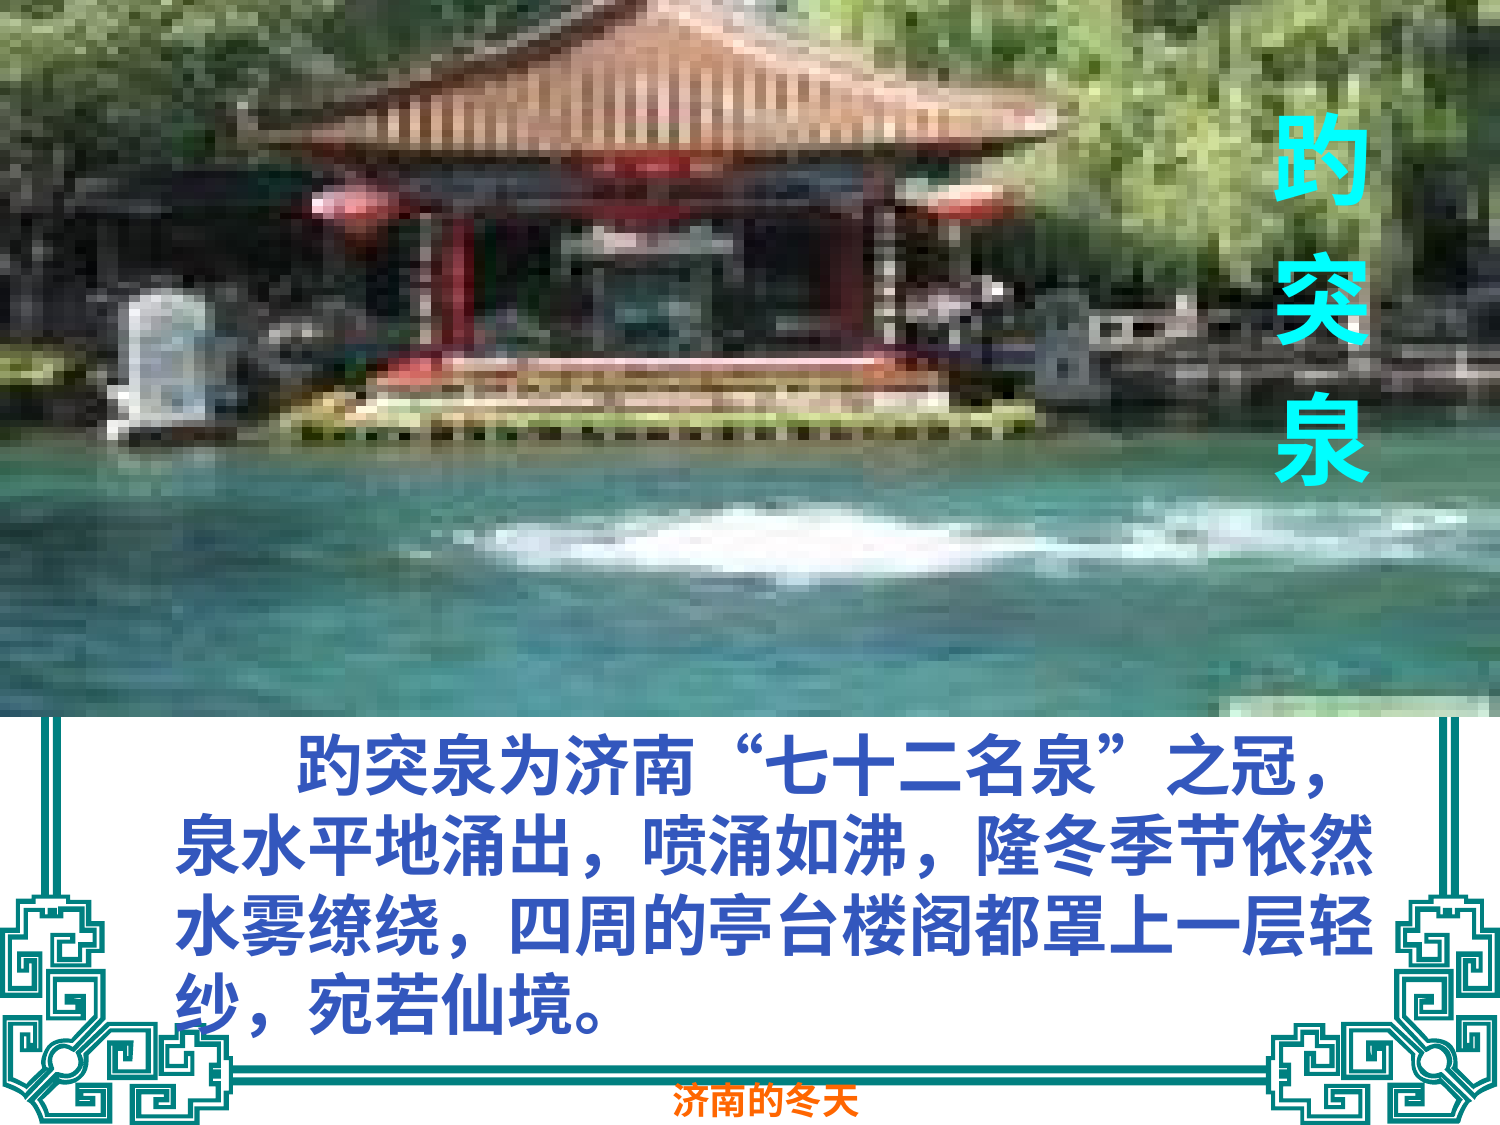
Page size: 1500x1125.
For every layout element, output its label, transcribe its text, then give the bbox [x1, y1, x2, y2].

text_box 趵突泉为济南“七十二名泉”之冠，泉水平地涌出，喷涌如沸，隆冬季节依然水雾缭绕，四周的亭台楼阁都罩上一层轻纱，宛若仙境。 [159, 726, 1412, 1051]
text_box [0, 0, 1500, 717]
